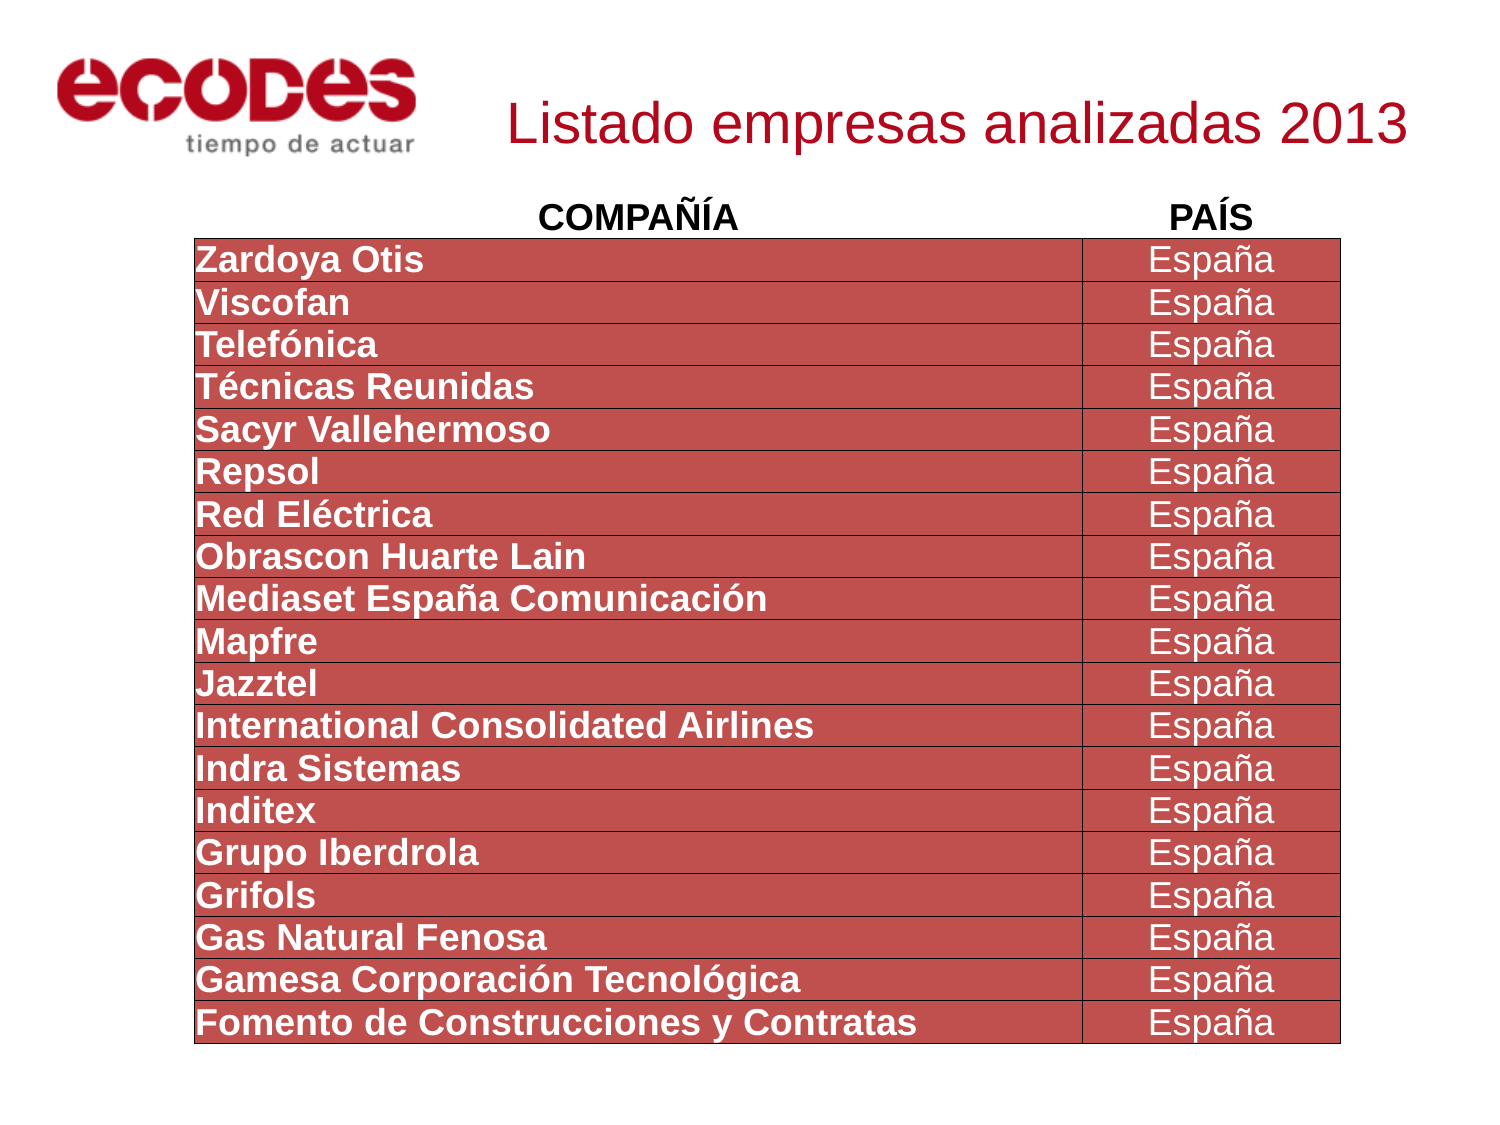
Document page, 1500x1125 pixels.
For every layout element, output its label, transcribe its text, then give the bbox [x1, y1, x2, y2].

table_cell Fomento de Construcciones y Contratas [195, 1001, 1082, 1043]
table_cell Red Eléctrica [195, 493, 1082, 535]
text_box Listado empresas analizadas 2013 [490, 77, 1425, 163]
table_cell Técnicas Reunidas [195, 366, 1082, 408]
table_header PAÍS [1082, 196, 1341, 238]
table_cell España [1083, 620, 1340, 662]
table_header COMPAÑÍA [195, 196, 1082, 238]
table_cell España [1083, 536, 1340, 577]
table_cell International Consolidated Airlines [195, 705, 1082, 746]
table_cell Telefónica [195, 324, 1082, 365]
table_cell España [1083, 1001, 1340, 1043]
table_cell Inditex [195, 790, 1082, 831]
table_cell España [1083, 917, 1340, 958]
table_cell España [1083, 874, 1340, 916]
table_cell Zardoya Otis [195, 239, 1082, 281]
table_cell Mediaset España Comunicación [195, 578, 1082, 619]
table_cell España [1083, 747, 1340, 789]
table_cell Obrascon Huarte Lain [195, 536, 1082, 577]
table_cell Indra Sistemas [195, 747, 1082, 789]
table_cell España [1083, 451, 1340, 492]
table_cell Mapfre [195, 620, 1082, 662]
table_cell Sacyr Vallehermoso [195, 409, 1082, 450]
table_cell España [1083, 409, 1340, 450]
table_cell Gas Natural Fenosa [195, 917, 1082, 958]
table_cell España [1083, 282, 1340, 323]
table_cell Grupo Iberdrola [195, 832, 1082, 873]
table_cell Grifols [195, 874, 1082, 916]
table_cell Jazztel [195, 663, 1082, 704]
table_cell España [1083, 790, 1340, 831]
table_cell España [1083, 239, 1340, 281]
table_cell España [1083, 578, 1340, 619]
table_cell España [1083, 324, 1340, 365]
table_cell España [1083, 366, 1340, 408]
table_cell España [1083, 493, 1340, 535]
table_cell Repsol [195, 451, 1082, 492]
table_cell España [1083, 959, 1340, 1000]
table_cell España [1083, 705, 1340, 746]
table_cell España [1083, 832, 1340, 873]
table_cell España [1083, 663, 1340, 704]
table_cell Gamesa Corporación Tecnológica [195, 959, 1082, 1000]
picture [53, 54, 427, 163]
table_cell Viscofan [195, 282, 1082, 323]
